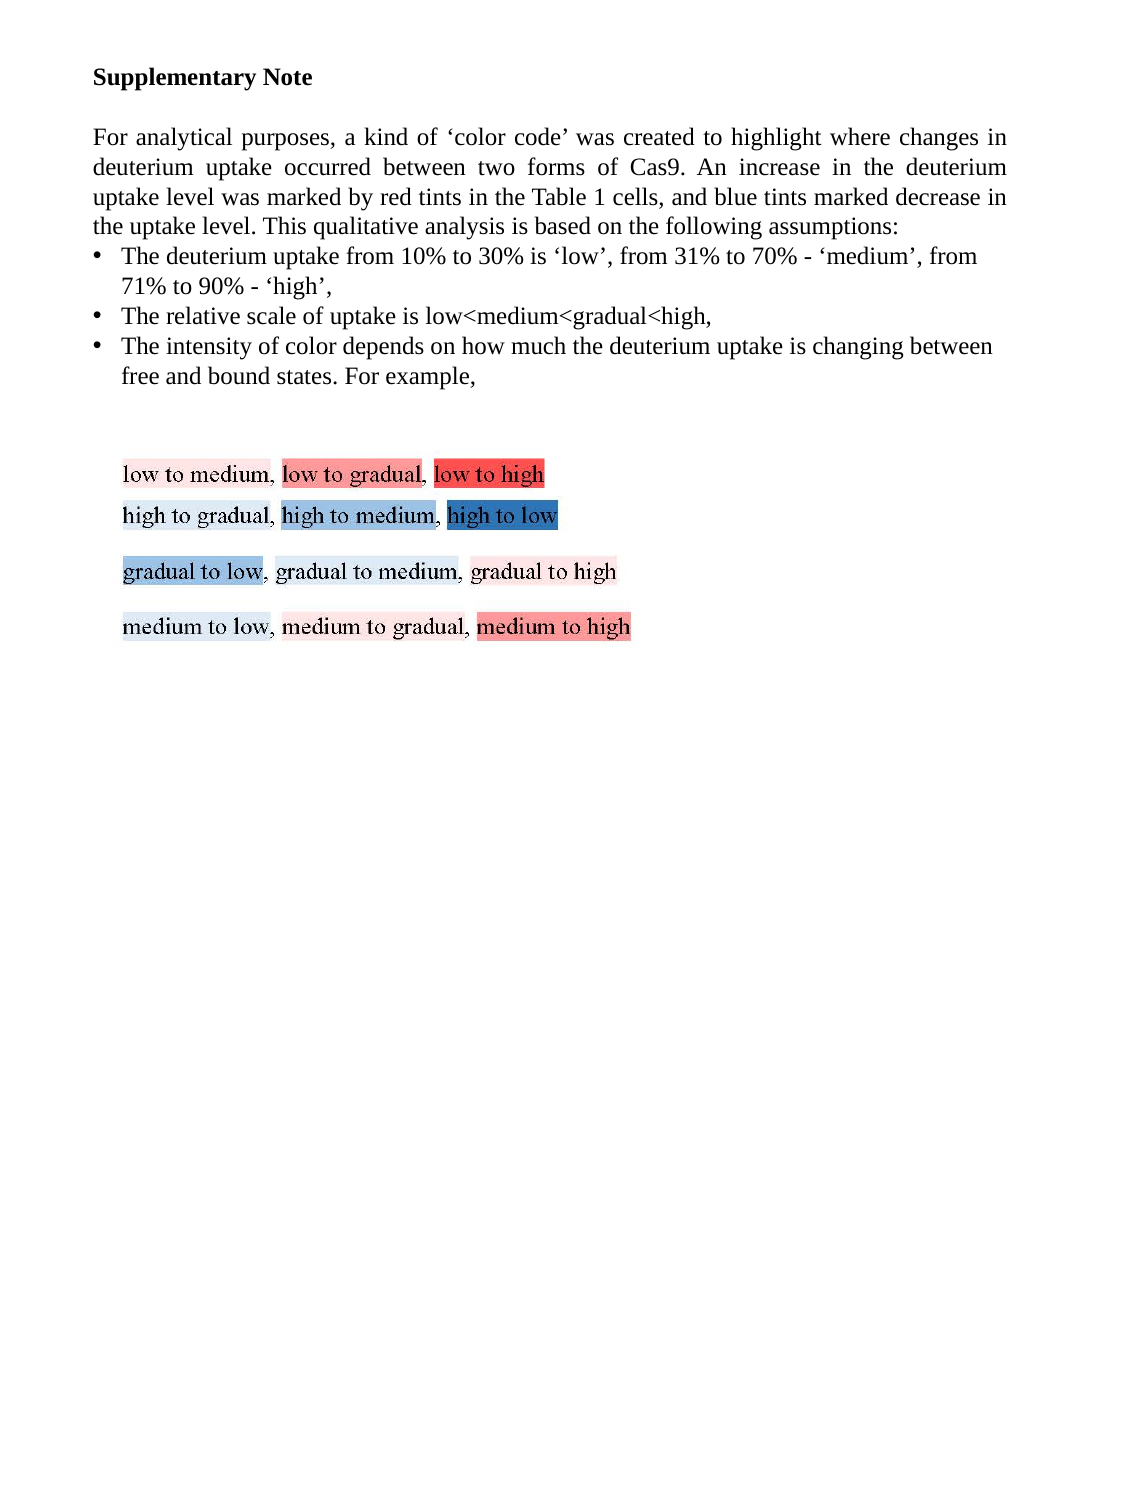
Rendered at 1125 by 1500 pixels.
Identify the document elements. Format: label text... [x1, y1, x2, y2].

text_box Supplementary Note For analytical purposes, a kind of ‘color code’ was created to highlight where changes in deuterium uptake occurred between two forms of Cas9. An increase in the deuterium uptake level was marked by red tints in the Table 1 cells, and blue tints marked decrease in the uptake level. This qualitative analysis is based on the following assumptions: The deuterium uptake from 10% to 30% is ‘low’, from 31% to 70% - ‘medium’, from 71% to 90% - ‘high’, The relative scale of uptake is low<medium<gradual<high, The intensity of color depends on how much the deuterium uptake is changing between free and bound states. For example, [78, 53, 1024, 428]
picture [101, 442, 678, 656]
